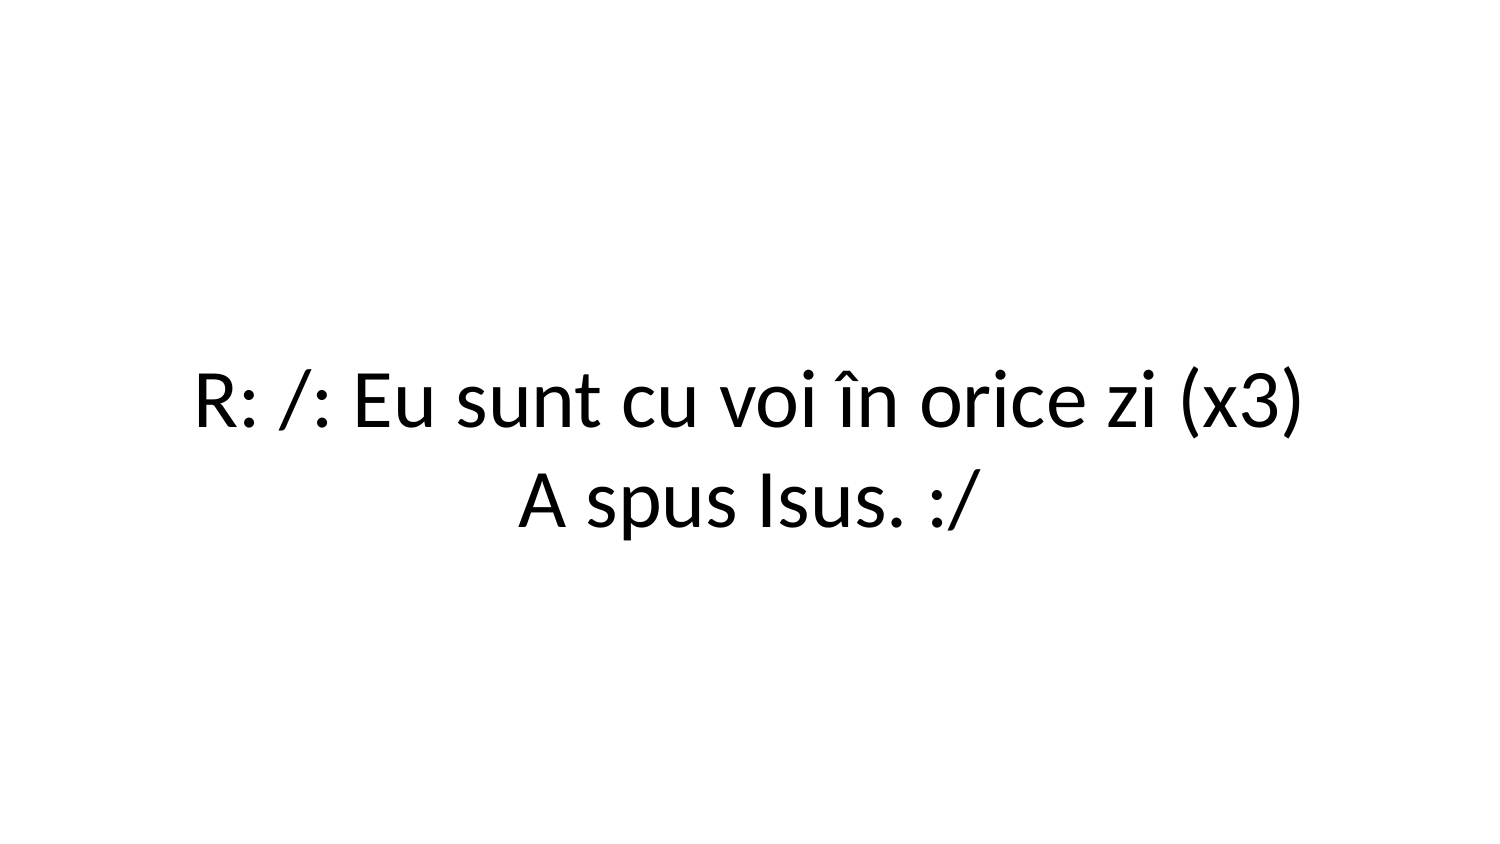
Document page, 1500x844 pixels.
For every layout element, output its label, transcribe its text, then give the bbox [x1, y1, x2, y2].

text_box R: /: Eu sunt cu voi în orice zi (x3) A spus Isus. :/ [178, 292, 1322, 552]
